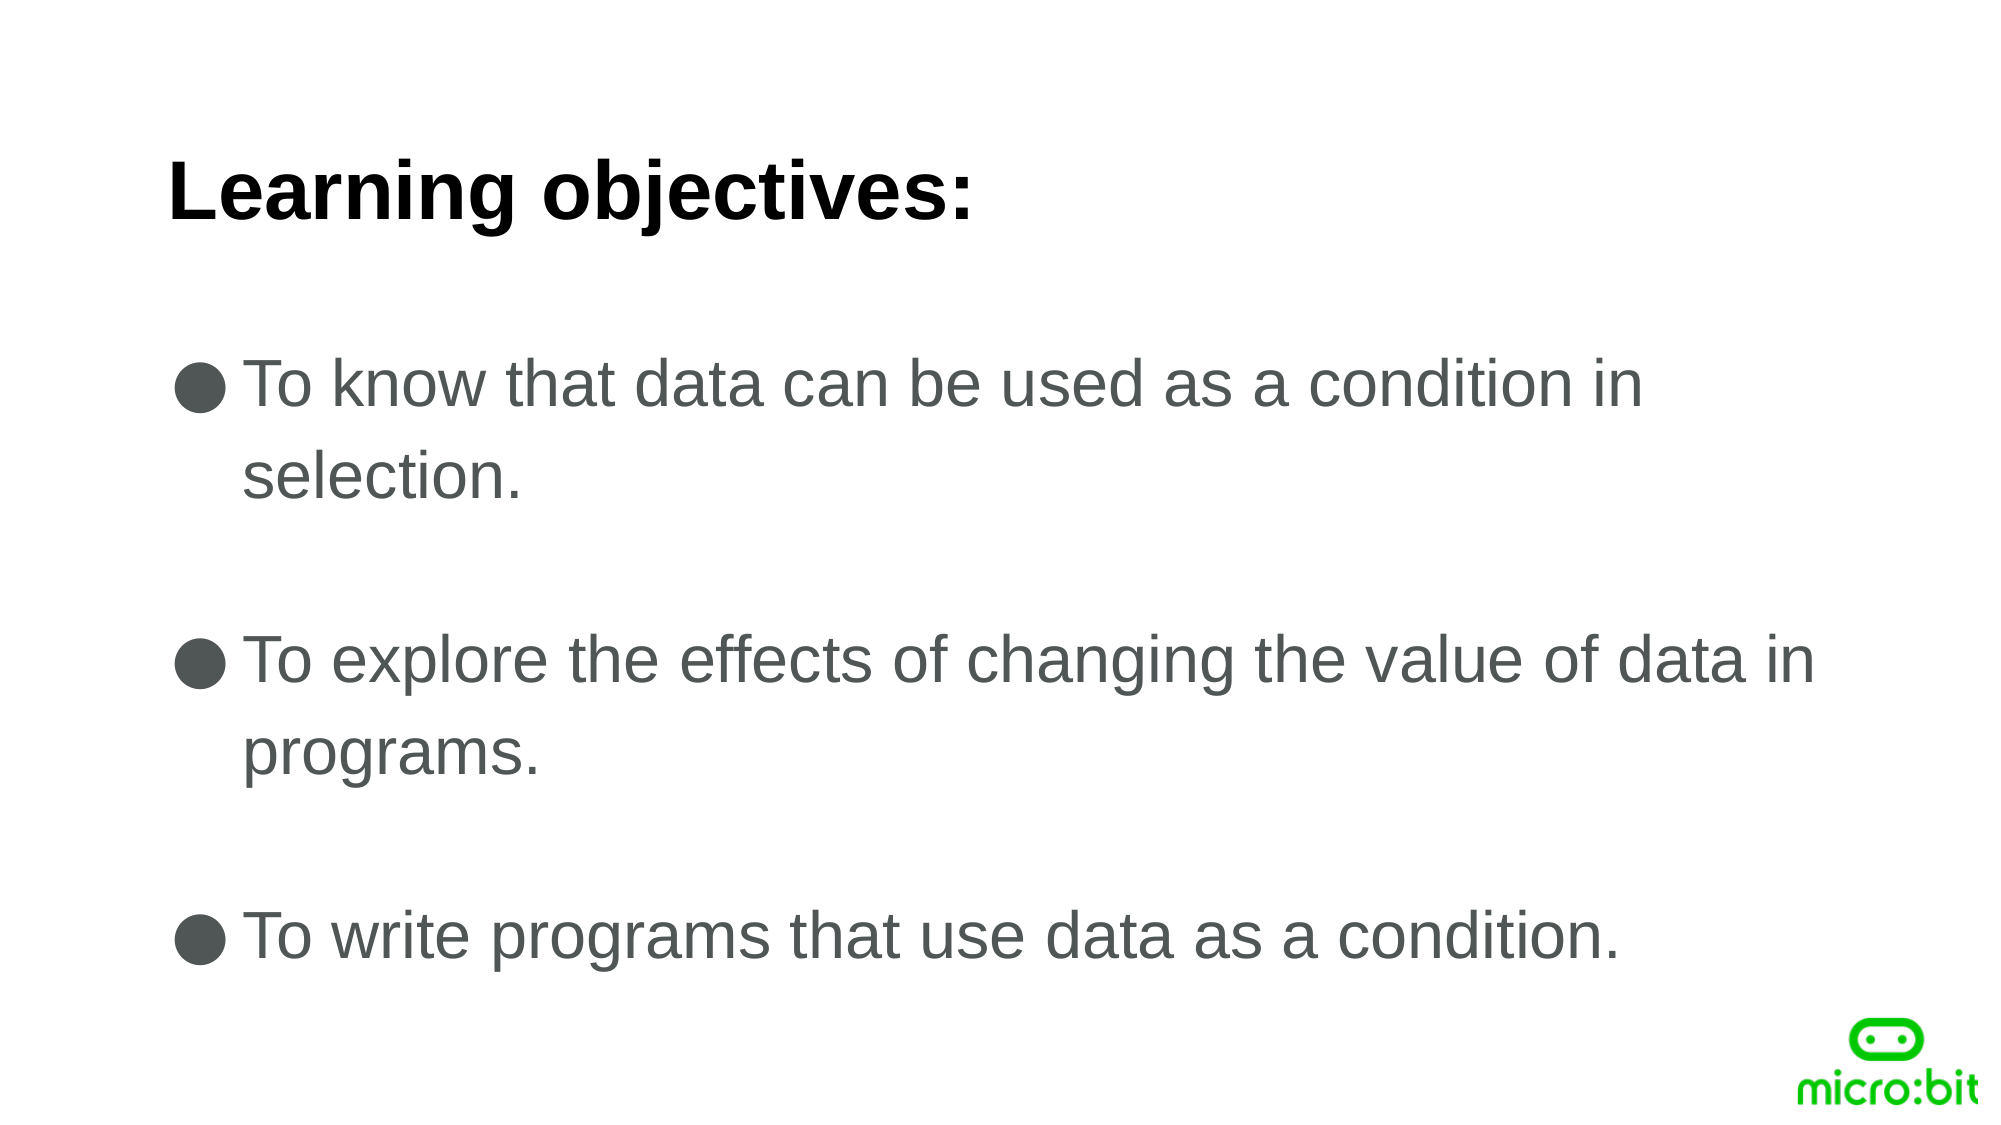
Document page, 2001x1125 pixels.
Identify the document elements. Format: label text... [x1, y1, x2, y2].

picture [1797, 1017, 1978, 1106]
text_box Learning objectives: To know that data can be used as a condition in selection. To explore the effects of changing the value of data in programs. To write programs that use data as a condition. [152, 42, 1904, 866]
